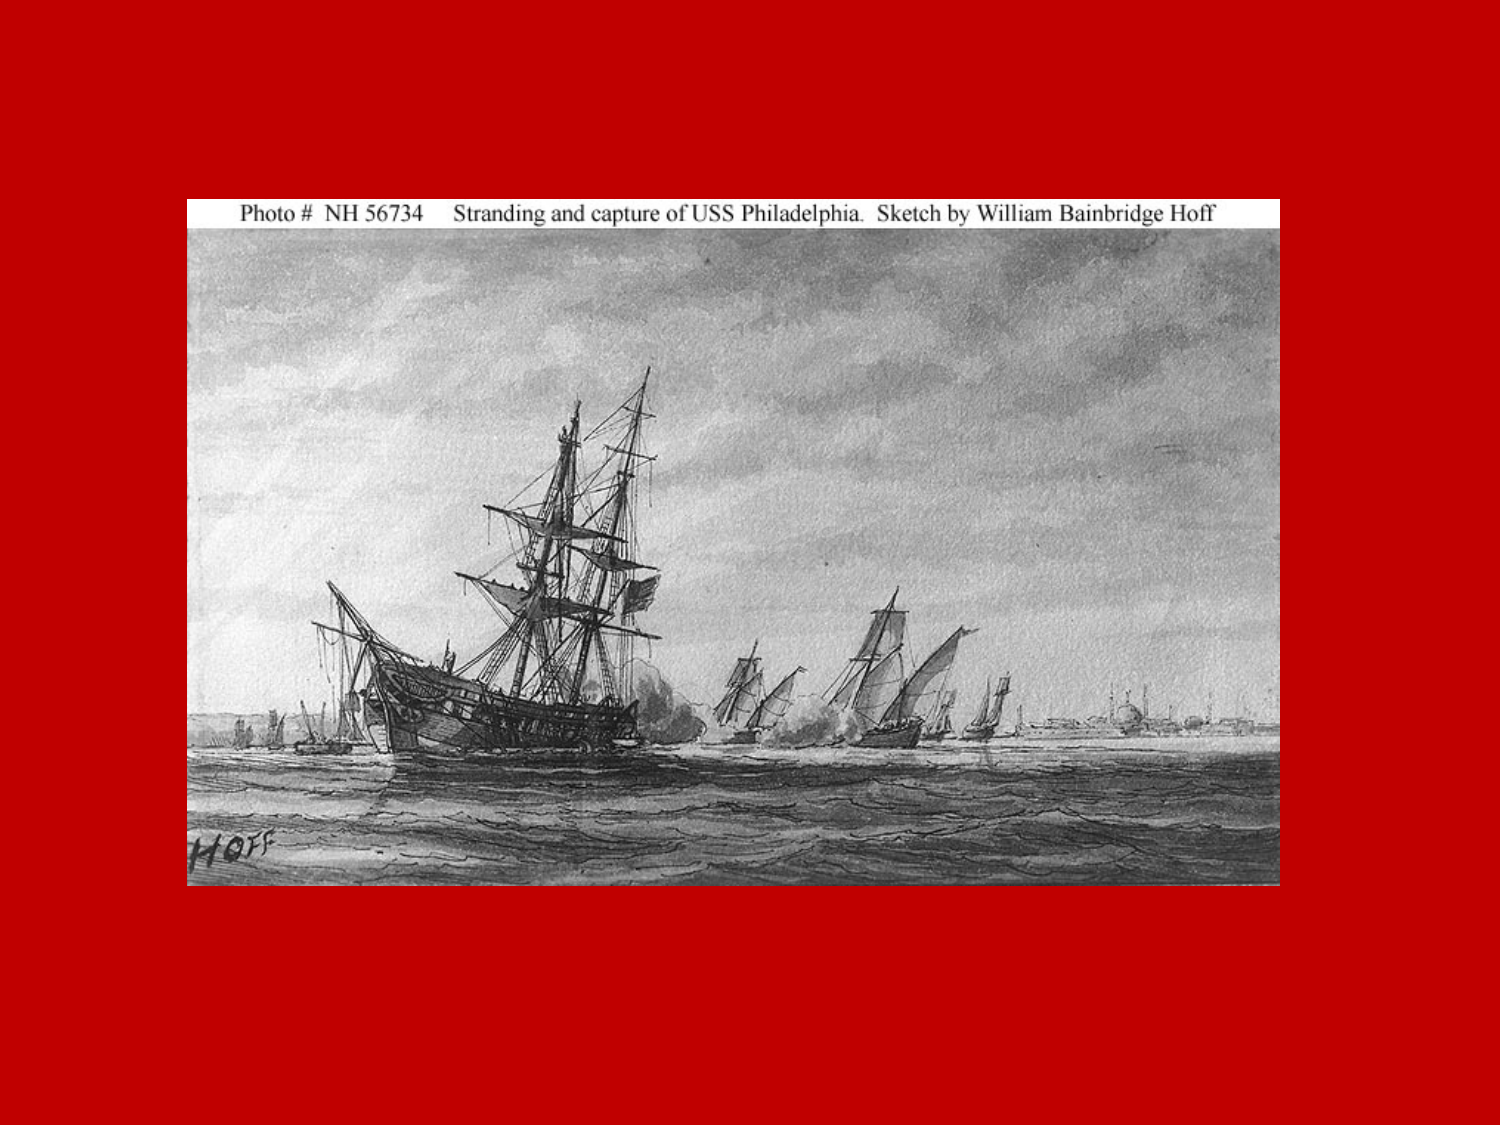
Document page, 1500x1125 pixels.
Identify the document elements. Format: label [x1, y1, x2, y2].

picture [187, 199, 1280, 887]
